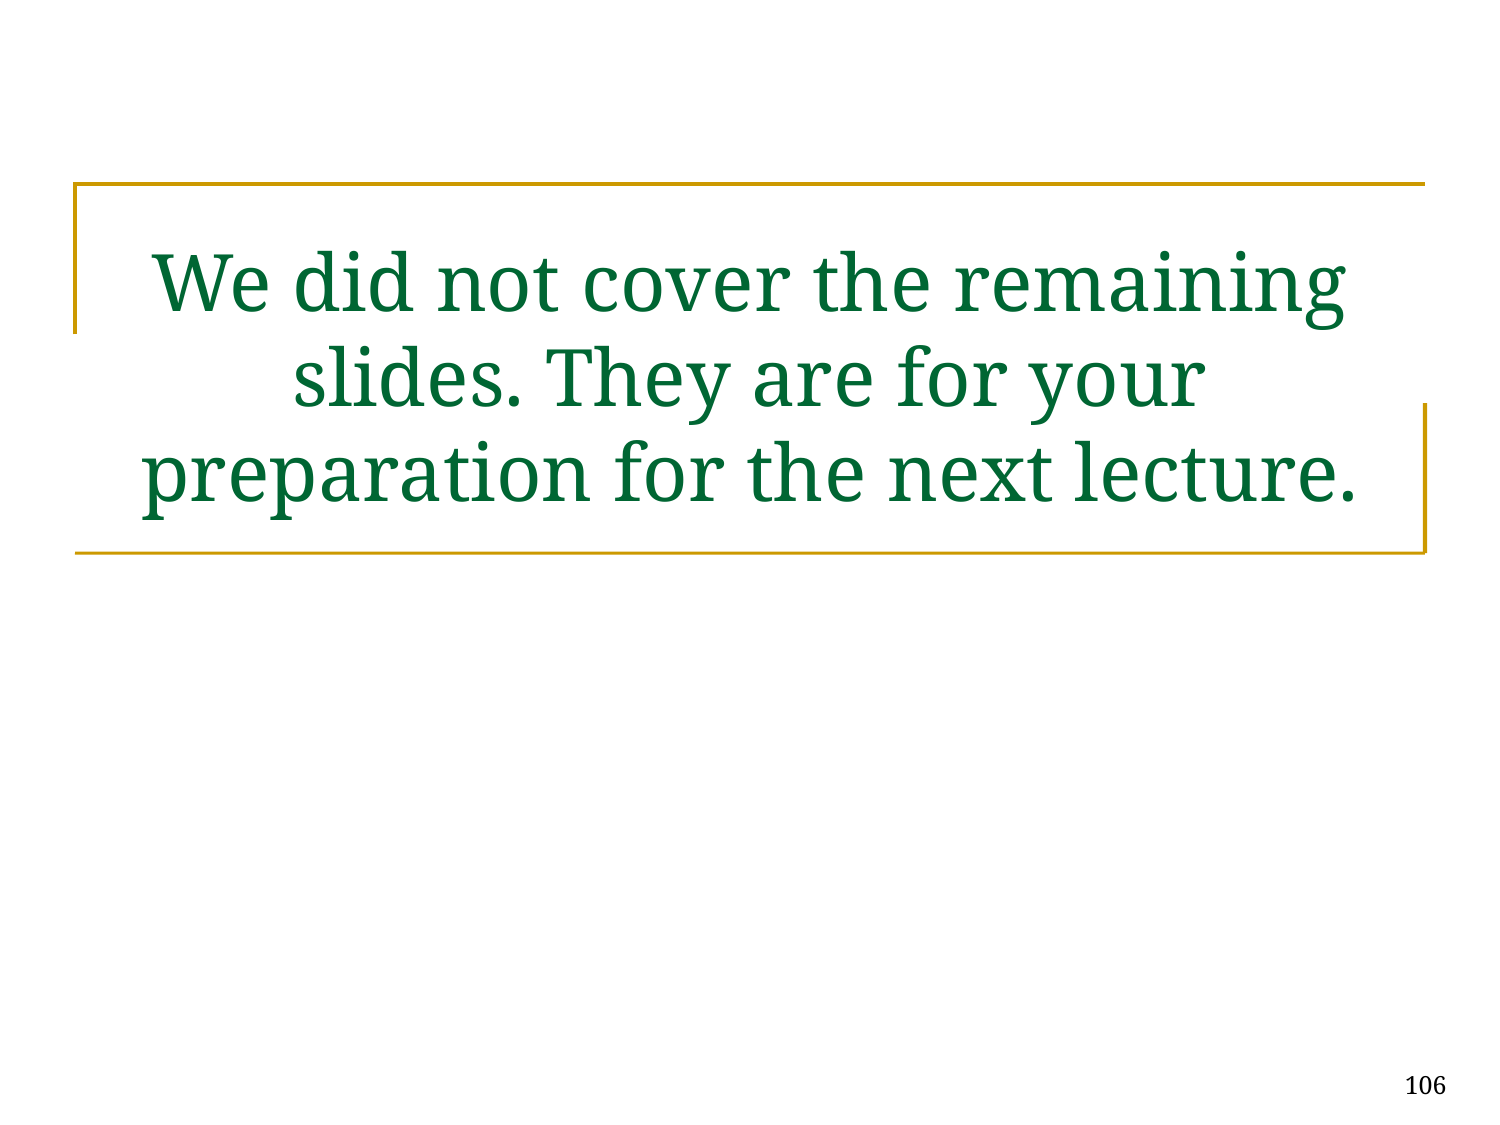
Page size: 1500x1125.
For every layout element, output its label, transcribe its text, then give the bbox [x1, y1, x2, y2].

slide_number 106 [1111, 1036, 1462, 1112]
title We did not cover the remaining slides. They are for your preparation for the next lecture. [99, 224, 1400, 513]
